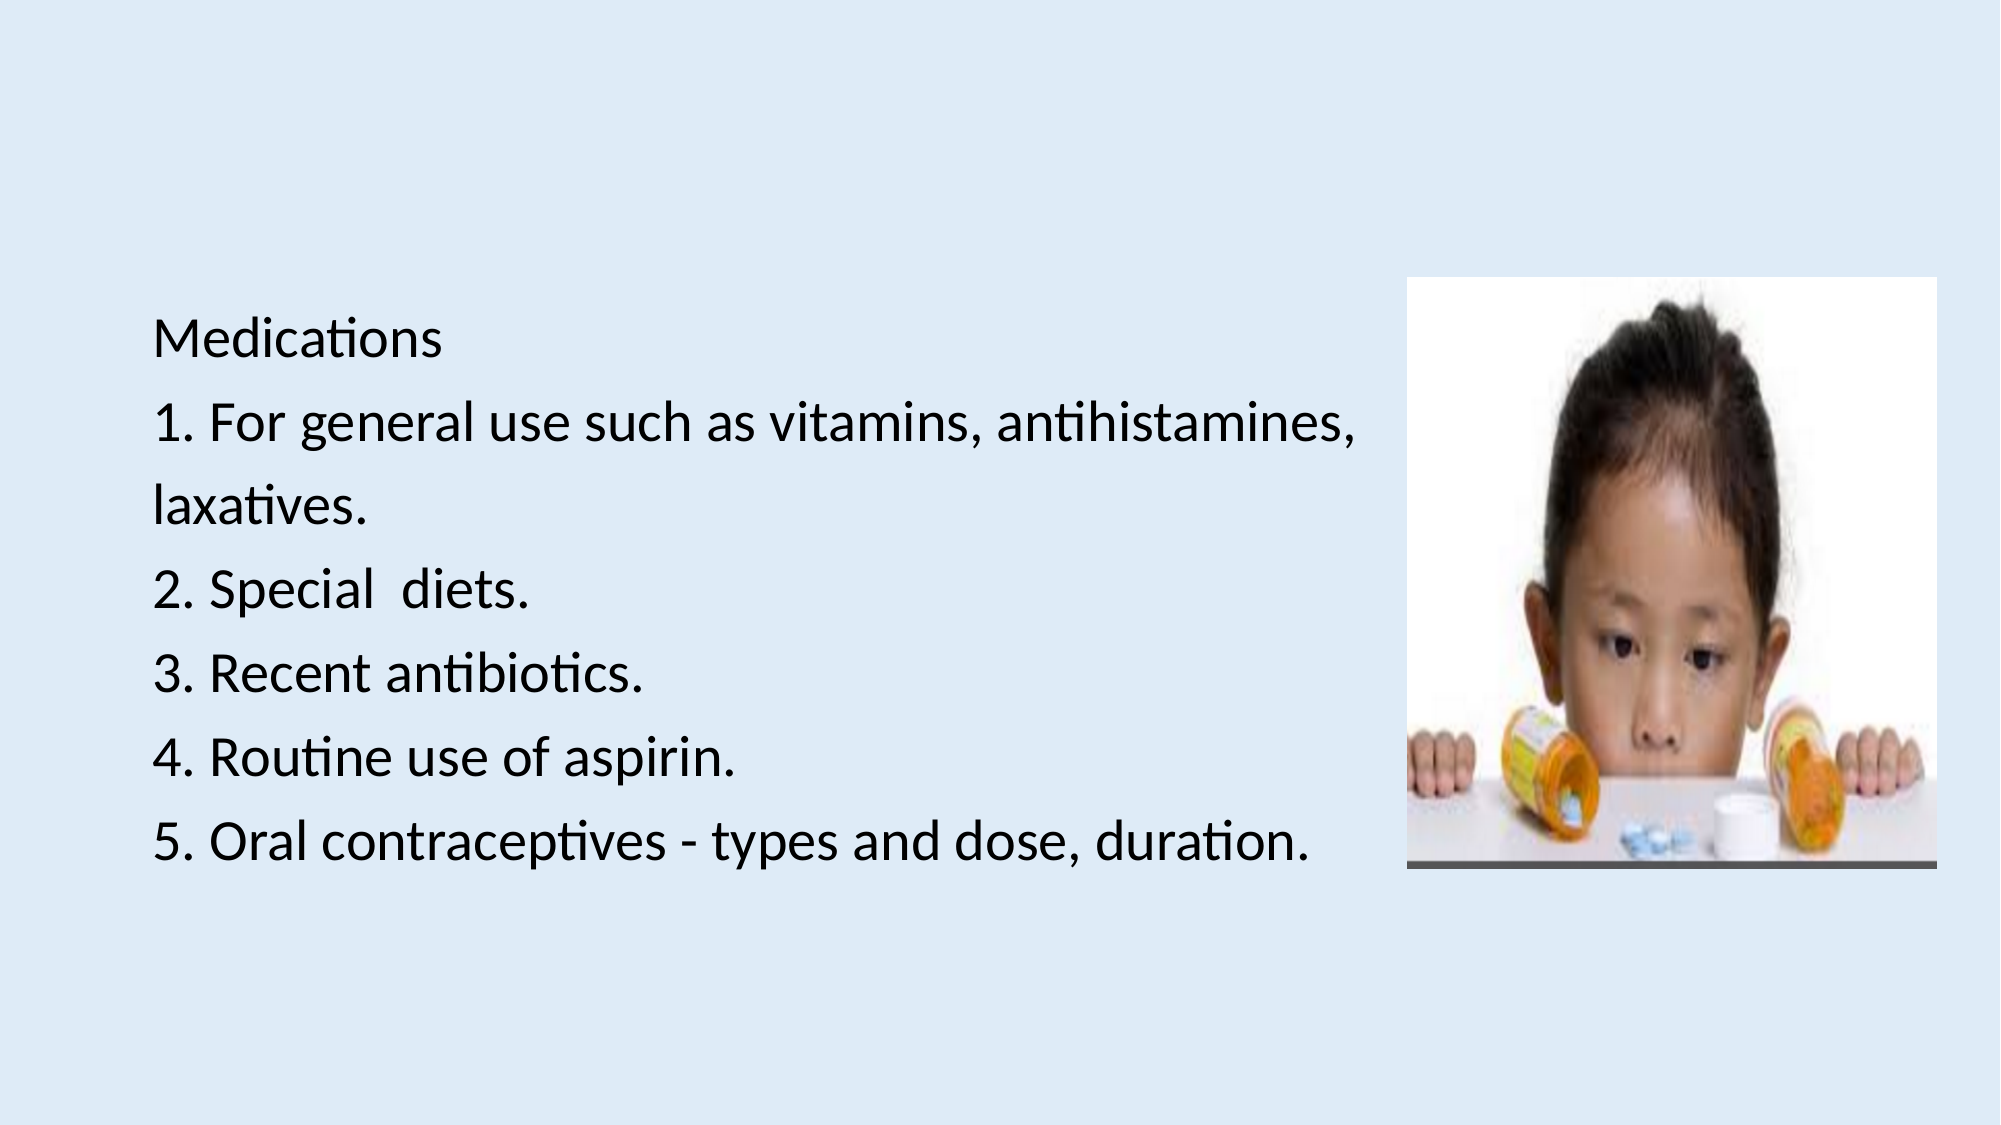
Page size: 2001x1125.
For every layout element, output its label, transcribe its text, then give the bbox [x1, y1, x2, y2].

list Medications 1. For general use such as vitamins, antihistamines, laxatives. 2. Special diets. 3. Recent antibiotics. 4. Routine use of aspirin. 5. Oral contraceptives - types and dose, duration. [137, 299, 1863, 1014]
picture [1407, 277, 1937, 869]
